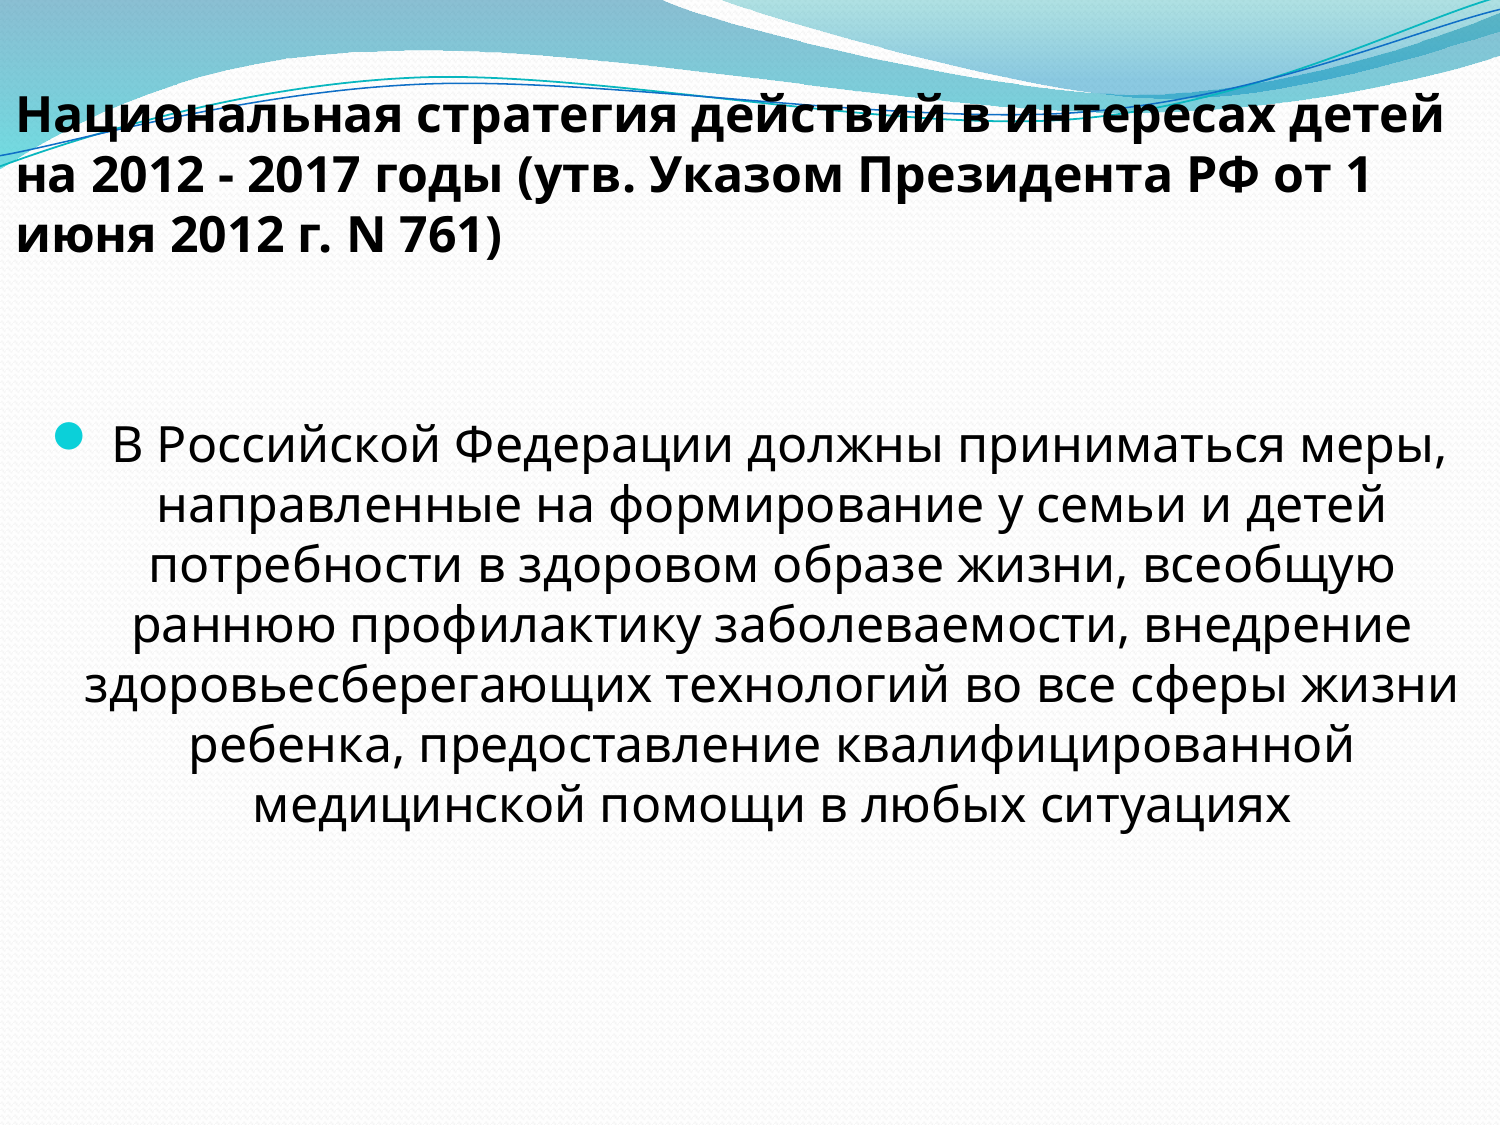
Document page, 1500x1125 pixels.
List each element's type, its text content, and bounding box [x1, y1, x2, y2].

list Национальная стратегия действий в интересах детей на 2012 - 2017 годы (утв. Указом Президента РФ от 1 июня 2012 г. N 761) В Российской Федерации должны приниматься меры, направленные на формирование у семьи и детей потребности в здоровом образе жизни, всеобщую раннюю профилактику заболеваемости, внедрение здоровьесберегающих технологий во все сферы жизни ребенка, предоставление квалифицированной медицинской помощи в любых ситуациях [0, 0, 1500, 1125]
